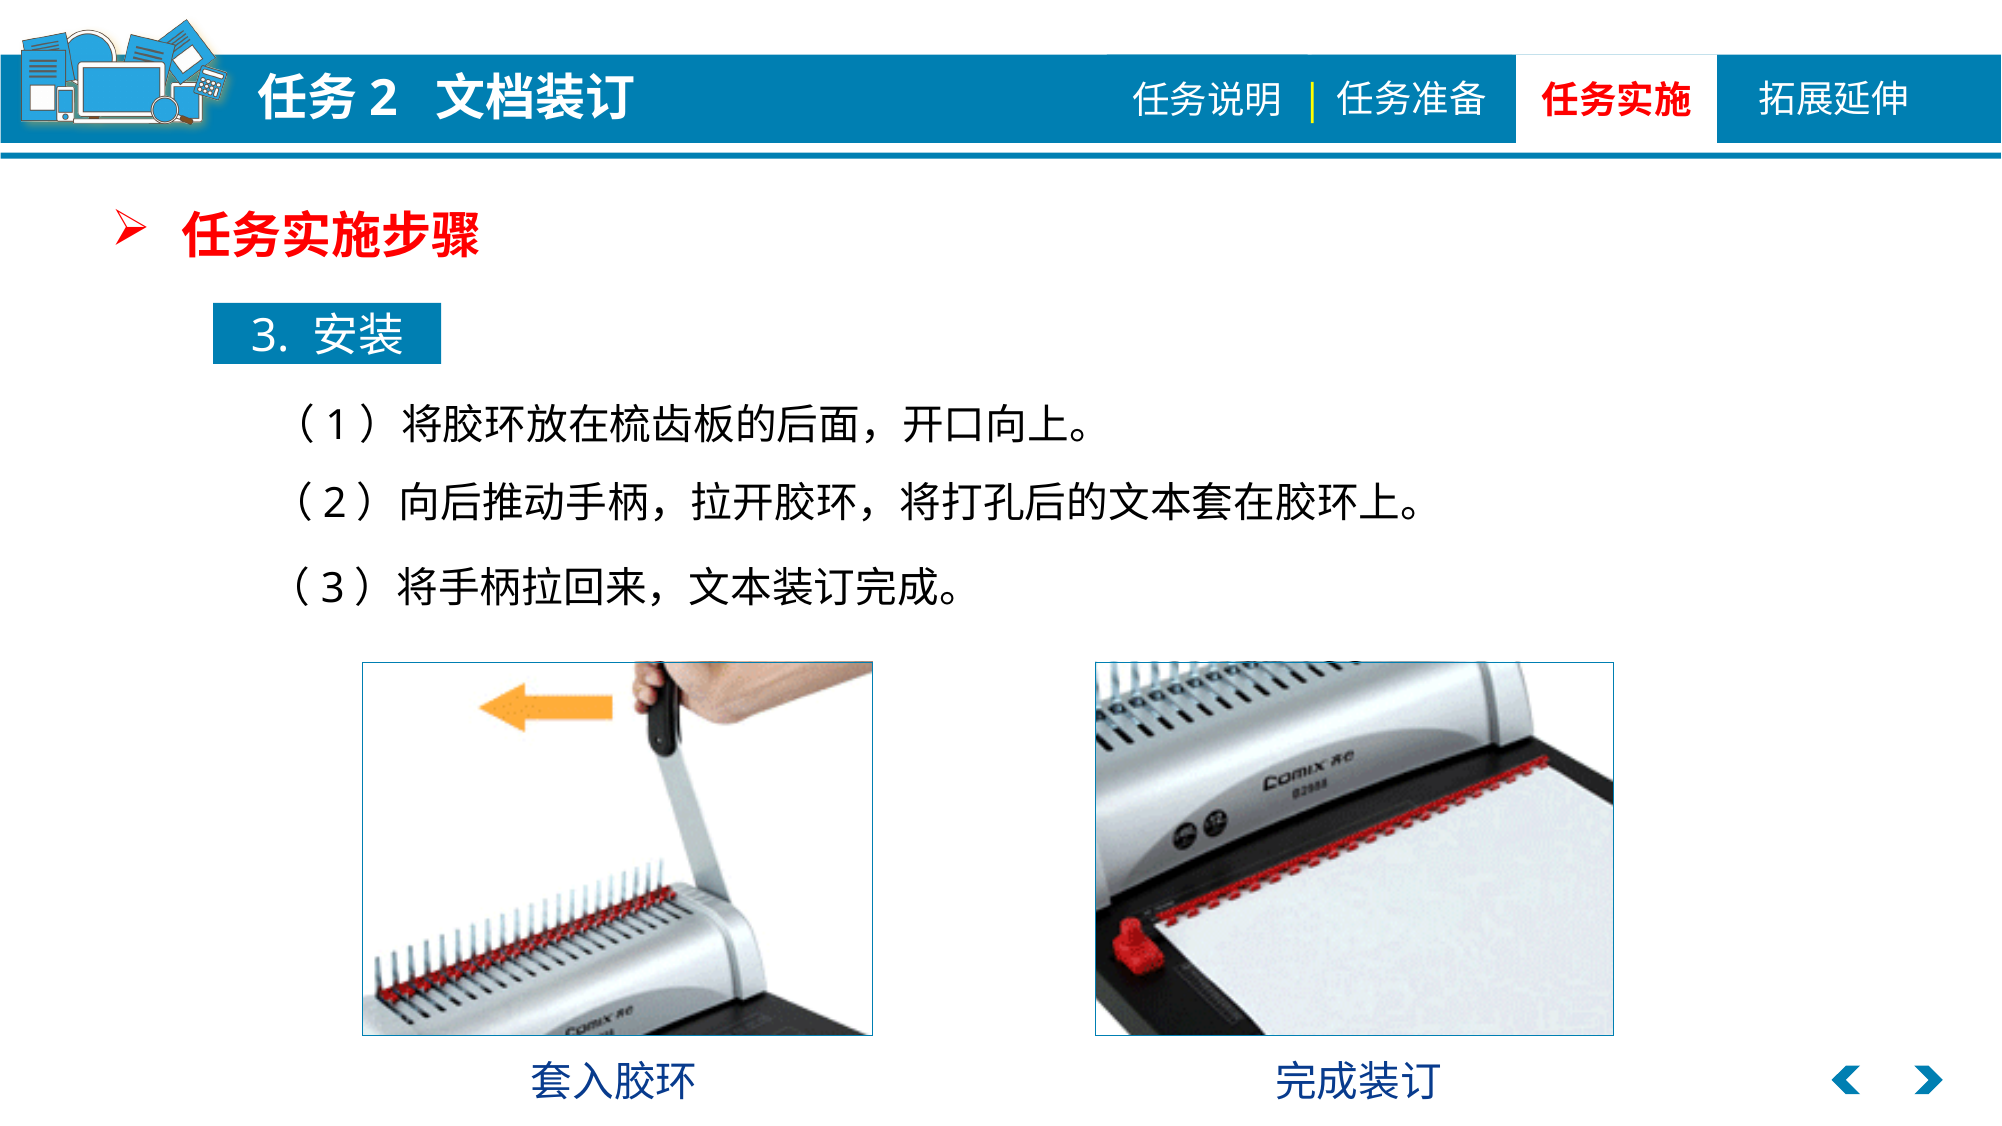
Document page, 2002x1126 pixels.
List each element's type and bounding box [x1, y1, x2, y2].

text_box [175, 302, 1492, 457]
picture [364, 664, 871, 1034]
text_box [515, 1046, 1647, 1113]
text_box [0, 0, 2001, 1110]
picture [1097, 664, 1612, 1034]
